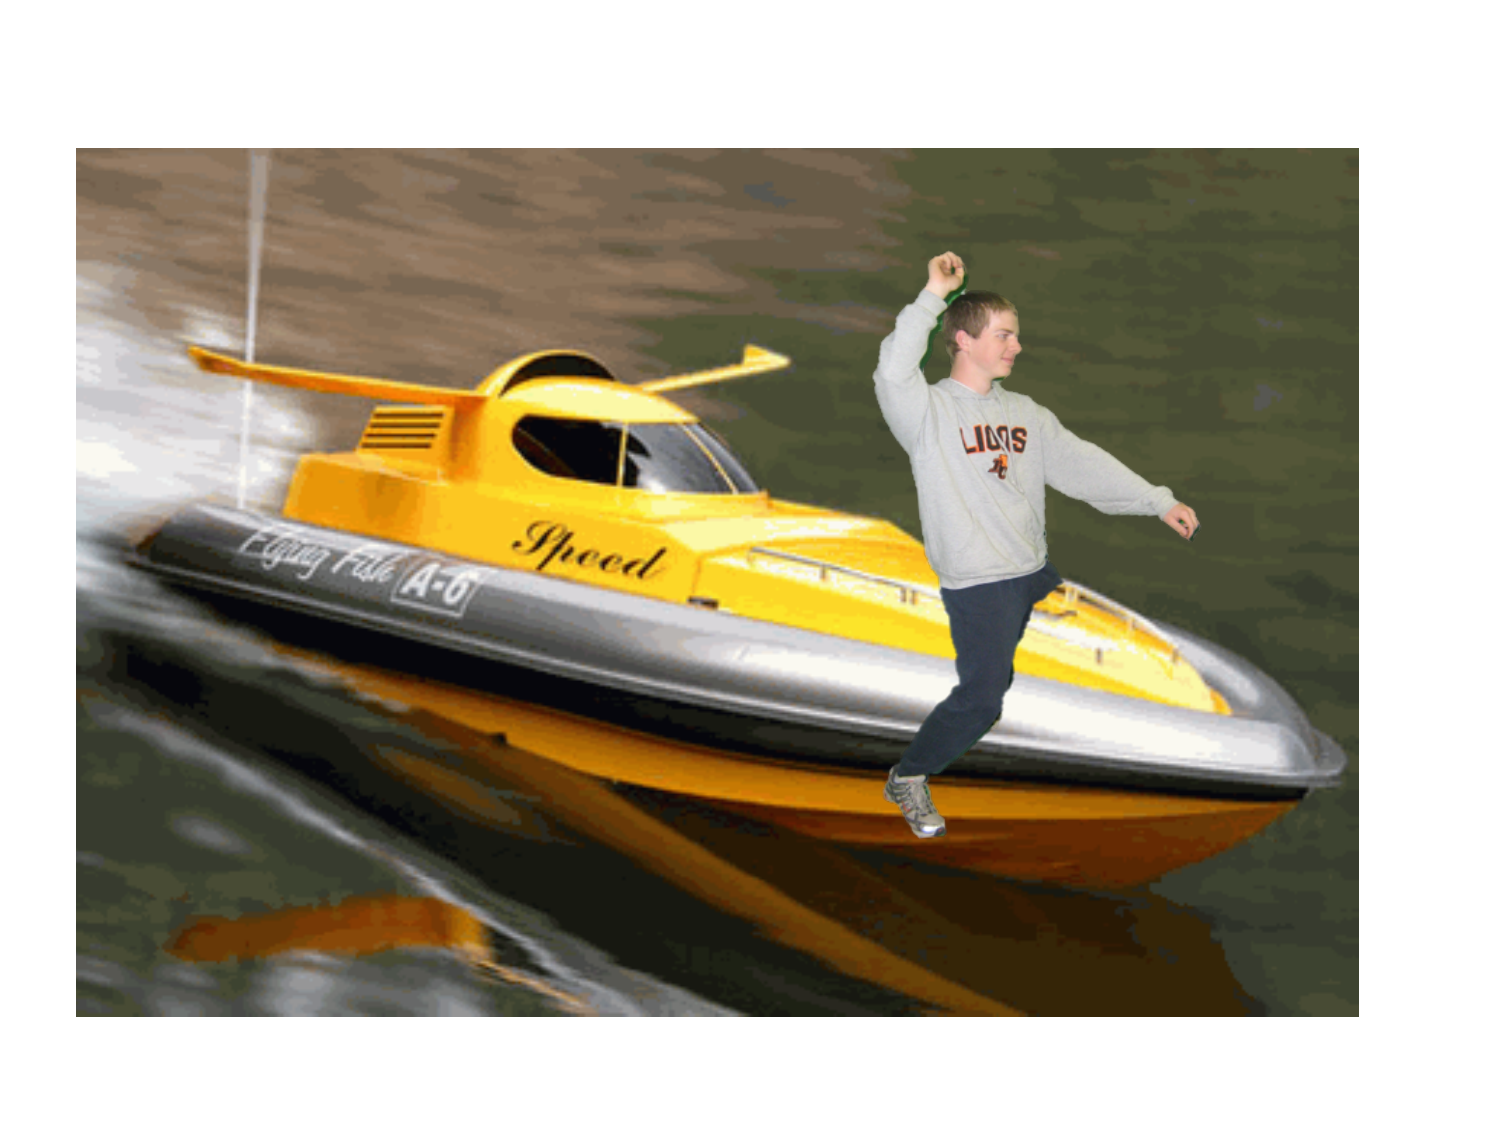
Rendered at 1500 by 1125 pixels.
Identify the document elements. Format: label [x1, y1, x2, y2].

picture [76, 148, 1359, 1018]
